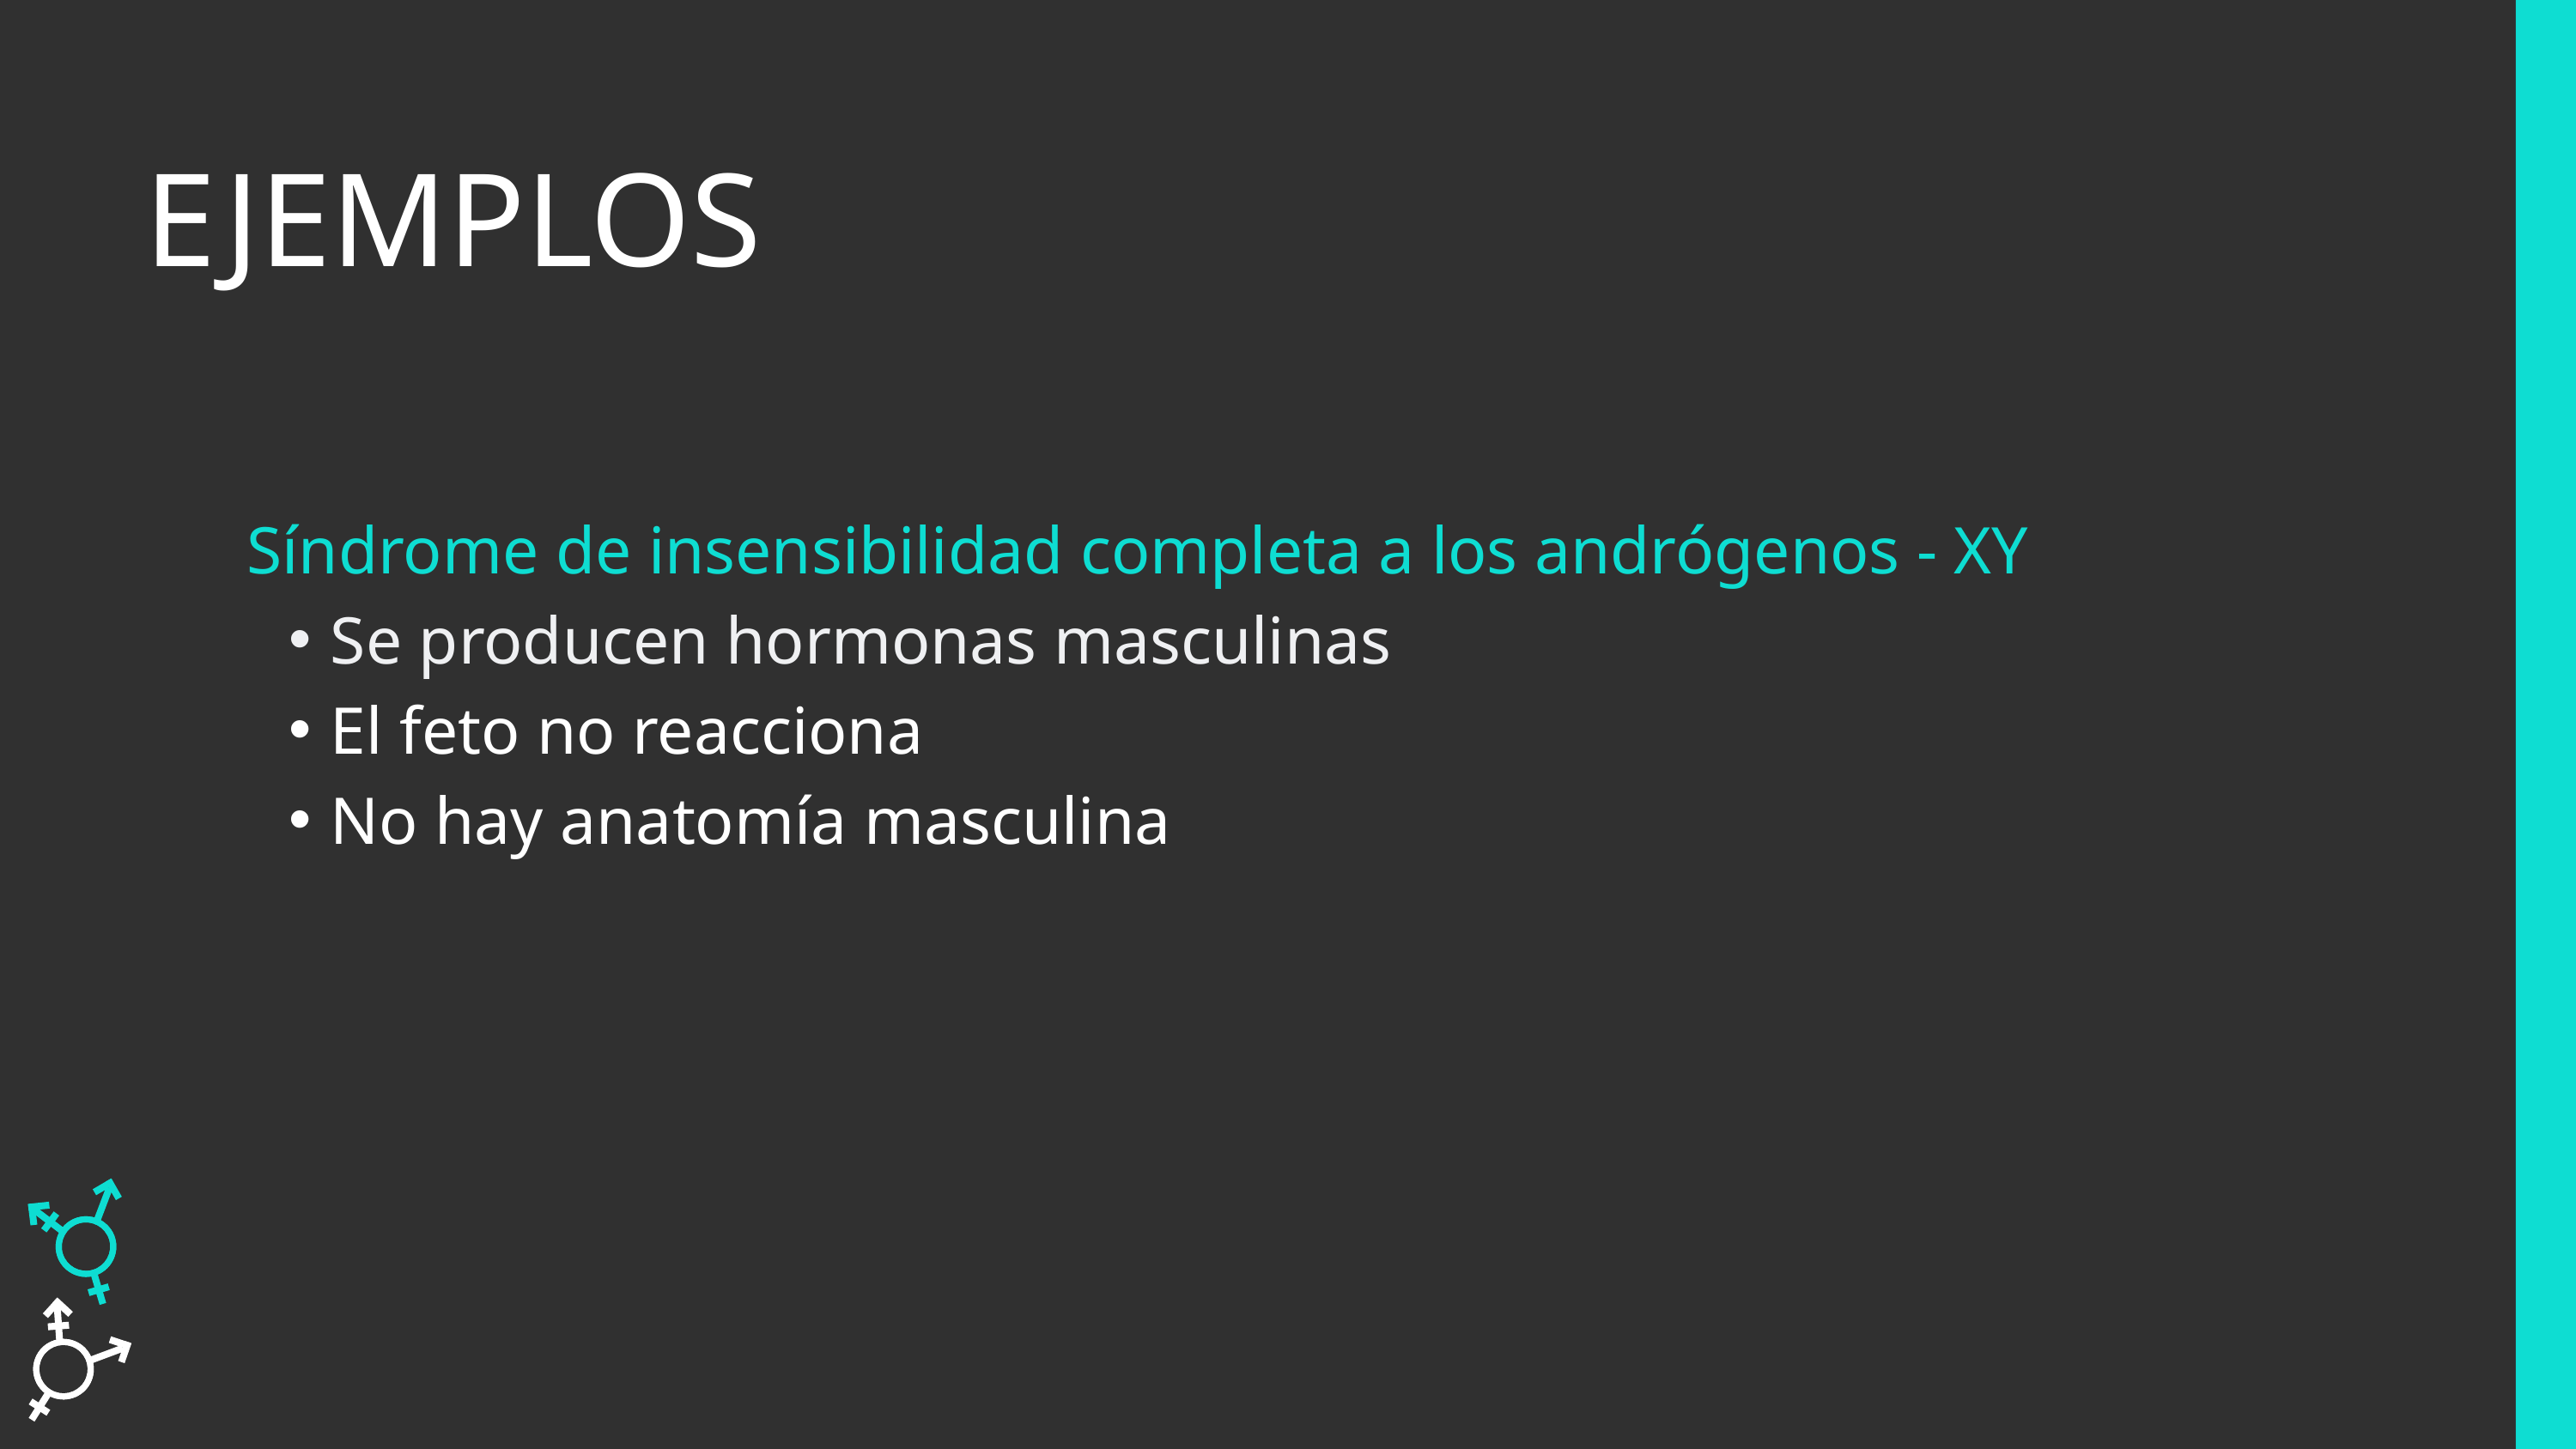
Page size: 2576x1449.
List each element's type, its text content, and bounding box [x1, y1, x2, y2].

text_box [2515, 0, 2576, 1449]
text_box EJEMPLOS [144, 163, 2432, 293]
text_box Síndrome de insensibilidad completa a los andrógenos - XY Se producen hormonas masculinas El feto no reacciona No hay anatomía masculina [246, 496, 2432, 858]
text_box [6, 1152, 151, 1302]
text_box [1, 1276, 145, 1426]
